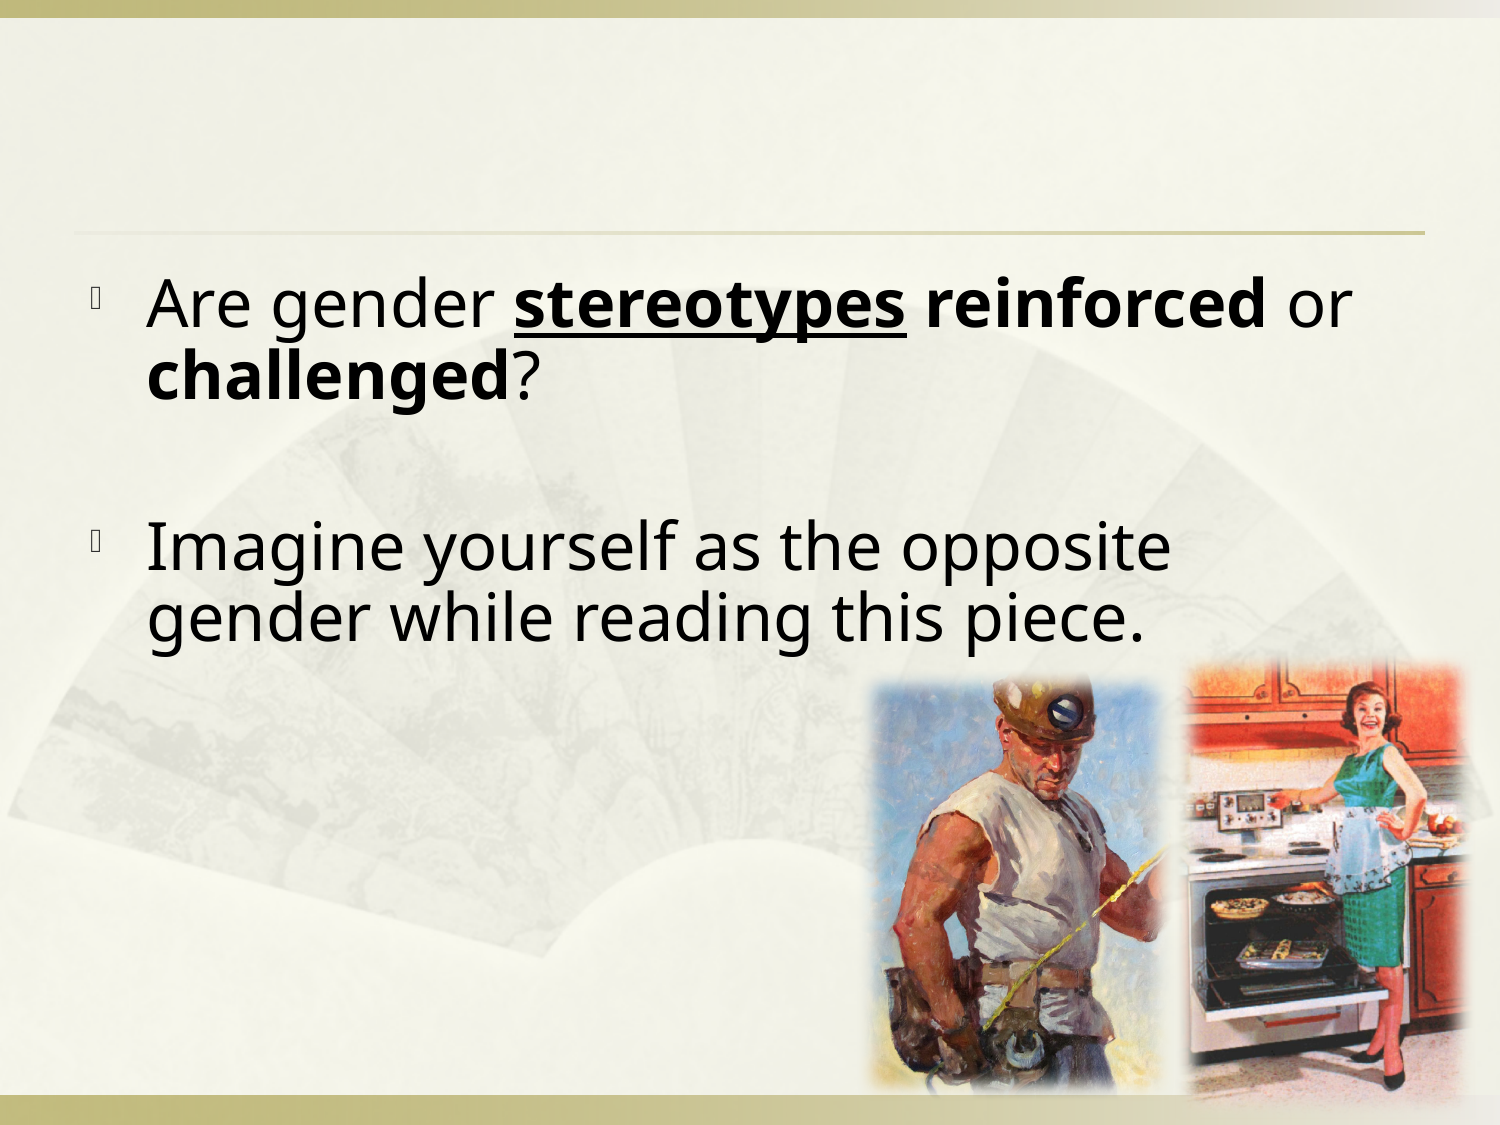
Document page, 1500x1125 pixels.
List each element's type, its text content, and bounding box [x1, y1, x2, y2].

list Are gender stereotypes reinforced or challenged? Imagine yourself as the opposite gender while reading this piece. [74, 262, 1426, 1032]
picture [855, 651, 1477, 1121]
